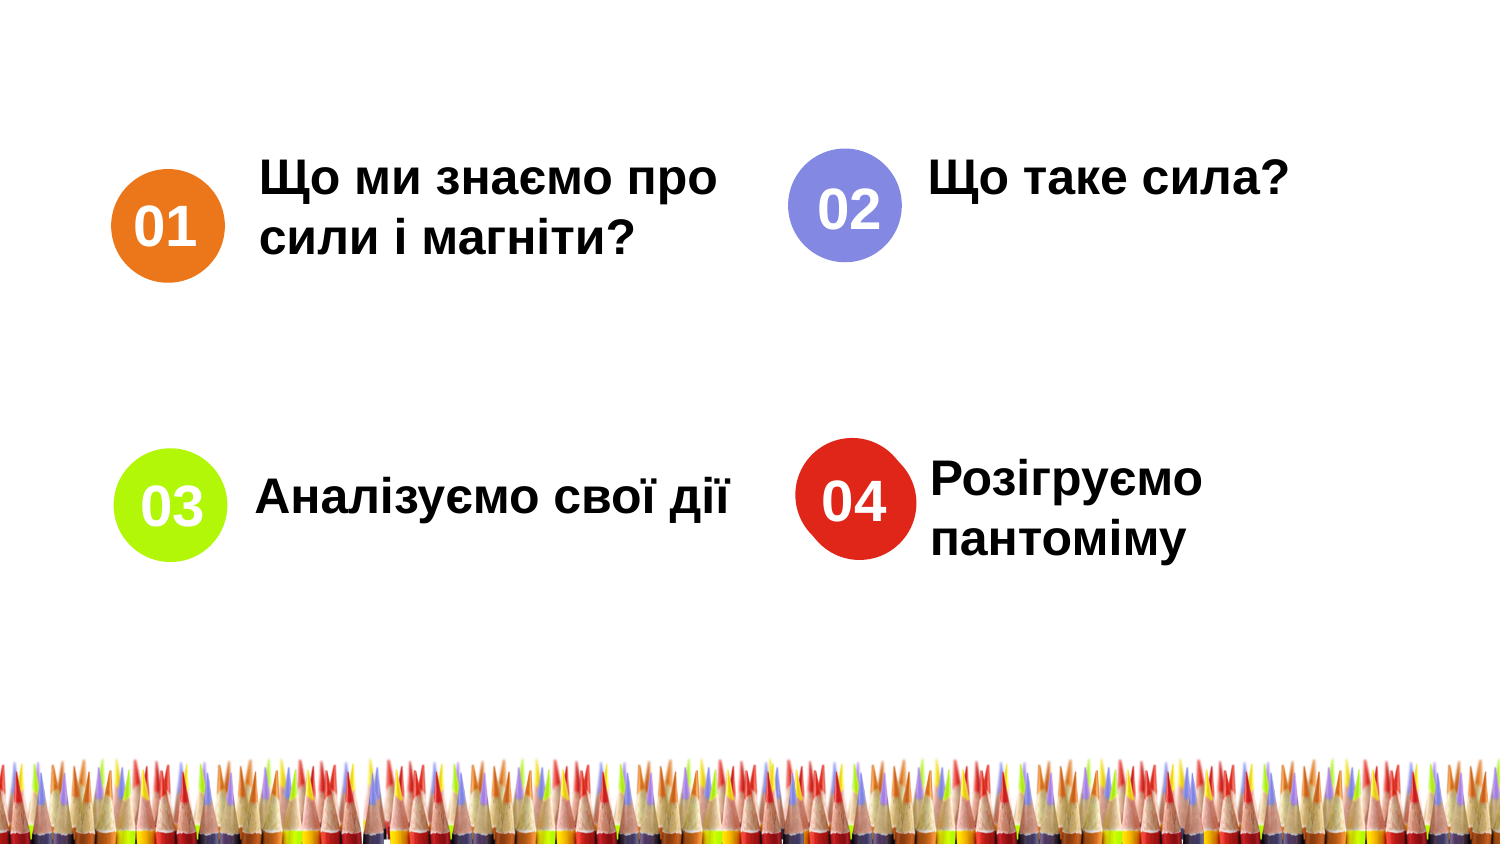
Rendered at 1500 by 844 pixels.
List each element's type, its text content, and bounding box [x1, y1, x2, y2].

text_box [111, 446, 219, 565]
text_box [225, 482, 230, 528]
text_box [789, 146, 893, 265]
picture [0, 756, 1500, 844]
text_box Аналізуємо свої дії [239, 455, 807, 531]
text_box 01 [118, 187, 218, 258]
text_box [812, 468, 915, 563]
text_box 04 [807, 462, 907, 533]
text_box 03 [125, 468, 225, 539]
text_box [907, 473, 912, 517]
text_box [123, 166, 213, 187]
text_box Розігруємо пантоміму [915, 437, 1497, 573]
text_box 02 [802, 171, 902, 242]
text_box Що ми знаємо про сили і магніти? [243, 137, 789, 272]
text_box [109, 194, 227, 285]
text_box [793, 435, 902, 554]
text_box Що таке сила? [912, 137, 1500, 212]
